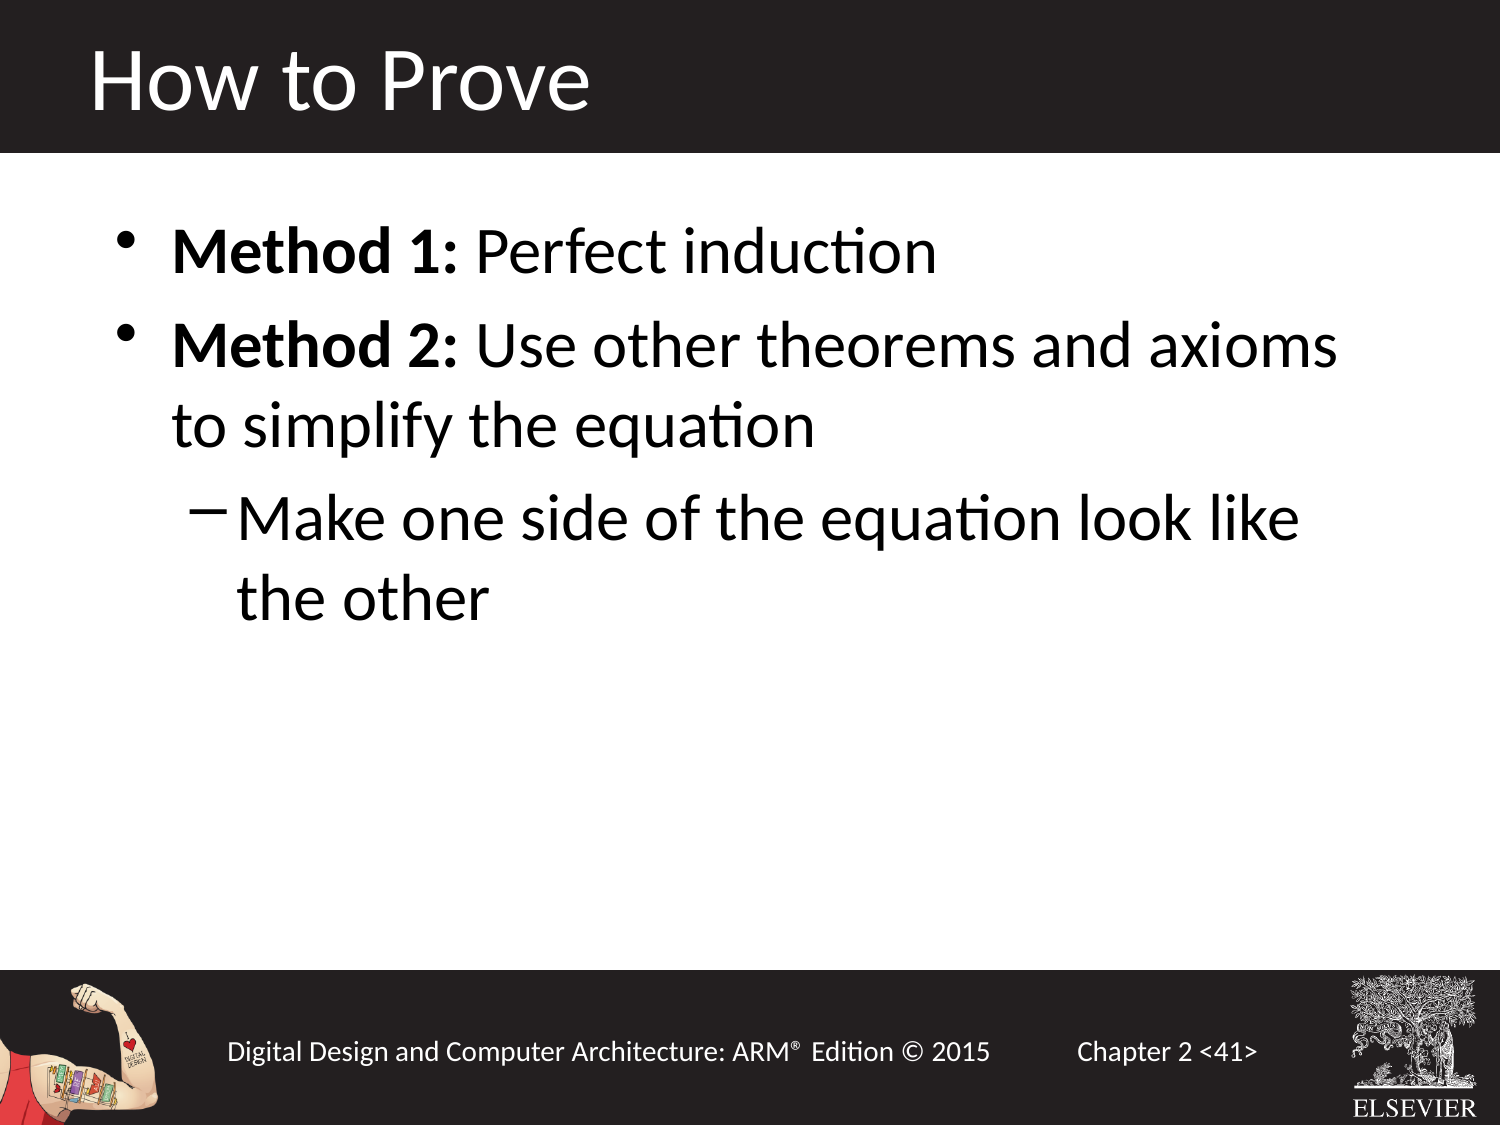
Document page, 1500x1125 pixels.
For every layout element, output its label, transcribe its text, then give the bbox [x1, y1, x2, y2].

picture [0, 979, 163, 1125]
text_box How to Prove [75, 11, 1375, 136]
picture [1350, 974, 1477, 1117]
text_box [1400, 199, 1450, 1013]
text_box Method 1: Perfect induction Method 2: Use other theorems and axioms to simplify the equation Make one side of the equation look like the other [99, 199, 1400, 1013]
